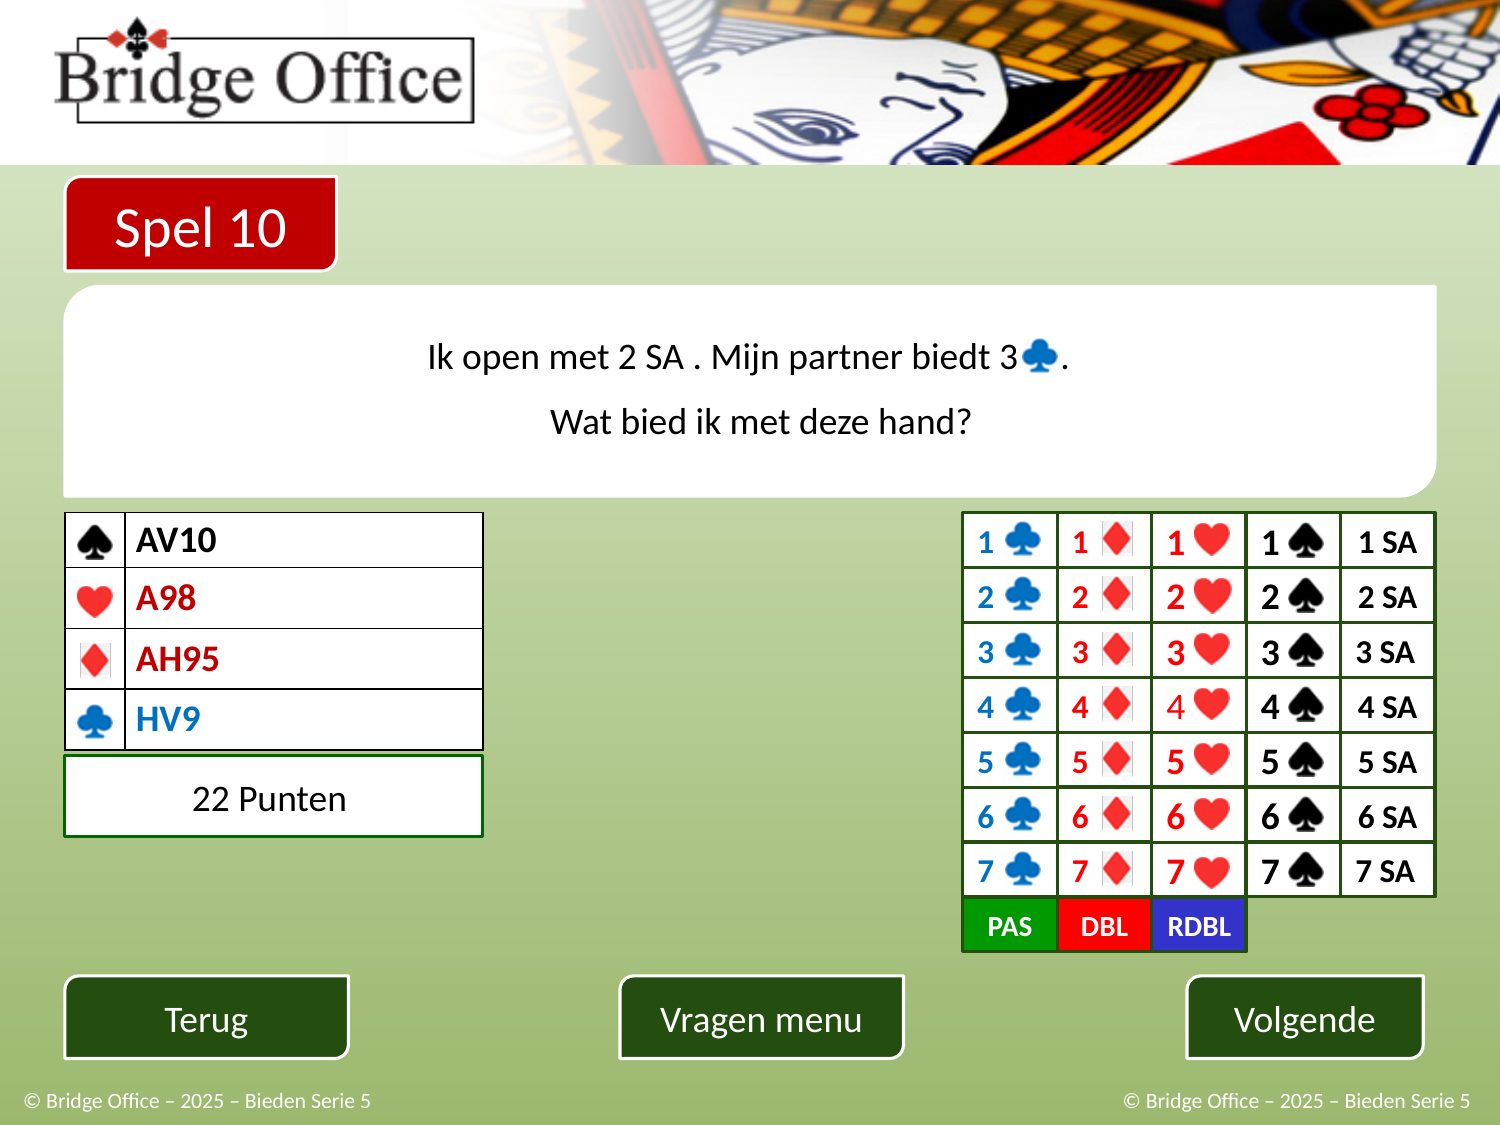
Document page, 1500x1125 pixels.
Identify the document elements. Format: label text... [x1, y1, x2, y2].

text_box 4 [961, 676, 1059, 734]
text_box Terug [63, 974, 350, 1061]
table_cell A98 [126, 568, 482, 628]
text_box Spel 10 [63, 179, 339, 273]
text_box 2 [1245, 569, 1339, 621]
text_box 2 [1056, 569, 1153, 621]
text_box 4 [1245, 676, 1339, 734]
picture [1193, 857, 1230, 890]
text_box 5 [1153, 734, 1248, 786]
text_box 7 SA [1339, 844, 1437, 898]
picture [1099, 796, 1135, 833]
text_box 2 SA [1339, 569, 1437, 621]
text_box 2 [1153, 569, 1245, 621]
picture [1004, 521, 1041, 558]
text_box RDBL [1153, 898, 1248, 953]
table_cell [66, 629, 124, 688]
table_cell [66, 568, 124, 628]
text_box © Bridge Office – 2025 – Bieden Serie 5 [1107, 1079, 1500, 1121]
picture [1193, 798, 1230, 830]
picture [1004, 631, 1041, 668]
text_box 5 [1248, 734, 1339, 786]
picture [1099, 851, 1135, 887]
text_box 6 [1056, 786, 1150, 841]
picture [1288, 631, 1324, 668]
text_box 6 [1150, 786, 1245, 841]
picture [1004, 796, 1041, 833]
picture [1193, 523, 1230, 556]
picture [1194, 633, 1230, 666]
text_box 6 [1245, 786, 1339, 841]
text_box 1 [961, 511, 1059, 569]
text_box 1 [1059, 511, 1153, 569]
picture [1004, 576, 1041, 613]
text_box 5 [1059, 734, 1153, 786]
text_box Vragen menu [618, 974, 906, 1061]
text_box 1 [1245, 511, 1342, 569]
picture [1288, 851, 1324, 887]
picture [77, 643, 114, 679]
picture [1099, 741, 1135, 778]
text_box 4 [1150, 676, 1245, 734]
table_header AV10 [126, 513, 482, 567]
table_cell [66, 690, 124, 749]
picture [1288, 796, 1324, 832]
text_box 3 [961, 621, 1056, 676]
text_box 1 [1153, 511, 1245, 569]
text_box Wat bied ik met deze hand? [528, 389, 995, 450]
text_box 7 [961, 841, 1056, 896]
picture [1004, 686, 1041, 723]
picture [1288, 741, 1324, 778]
picture [77, 703, 114, 740]
table_header [66, 513, 124, 567]
text_box 4 SA [1339, 676, 1437, 734]
text_box 5 SA [1339, 734, 1437, 786]
picture [1004, 851, 1041, 887]
picture [1288, 521, 1325, 558]
text_box 7 [1150, 841, 1245, 898]
text_box 3 [1245, 621, 1339, 676]
text_box PAS [961, 896, 1059, 953]
text_box 7 [1056, 841, 1150, 898]
text_box 5 [961, 734, 1059, 786]
text_box 3 SA [1339, 621, 1437, 676]
picture [1022, 338, 1059, 374]
picture [0, 0, 1500, 166]
picture [77, 585, 114, 618]
text_box [63, 284, 1437, 498]
picture [1193, 743, 1230, 776]
text_box 22 Punten [63, 754, 484, 838]
picture [77, 524, 114, 561]
picture [1099, 576, 1135, 613]
picture [1288, 576, 1324, 613]
picture [1099, 521, 1135, 558]
text_box Ik open met 2 SA . Mijn partner biedt 3 . [394, 324, 1104, 385]
picture [1004, 741, 1041, 778]
text_box 7 [1245, 841, 1339, 898]
text_box 2 [961, 569, 1056, 621]
text_box 6 [961, 786, 1056, 841]
text_box 3 [1056, 621, 1150, 676]
text_box 4 [1059, 676, 1150, 734]
picture [1193, 688, 1230, 721]
text_box DBL [1059, 898, 1153, 953]
text_box Volgende [1185, 974, 1425, 1061]
text_box 3 [1150, 621, 1245, 676]
table_cell HV9 [126, 690, 482, 749]
text_box 6 SA [1339, 786, 1437, 844]
text_box 1 SA [1342, 511, 1437, 569]
picture [1193, 578, 1232, 614]
picture [1288, 686, 1324, 723]
table_cell AH95 [126, 629, 482, 688]
picture [1099, 631, 1135, 668]
text_box © Bridge Office – 2025 – Bieden Serie 5 [8, 1079, 393, 1121]
picture [1099, 686, 1135, 723]
